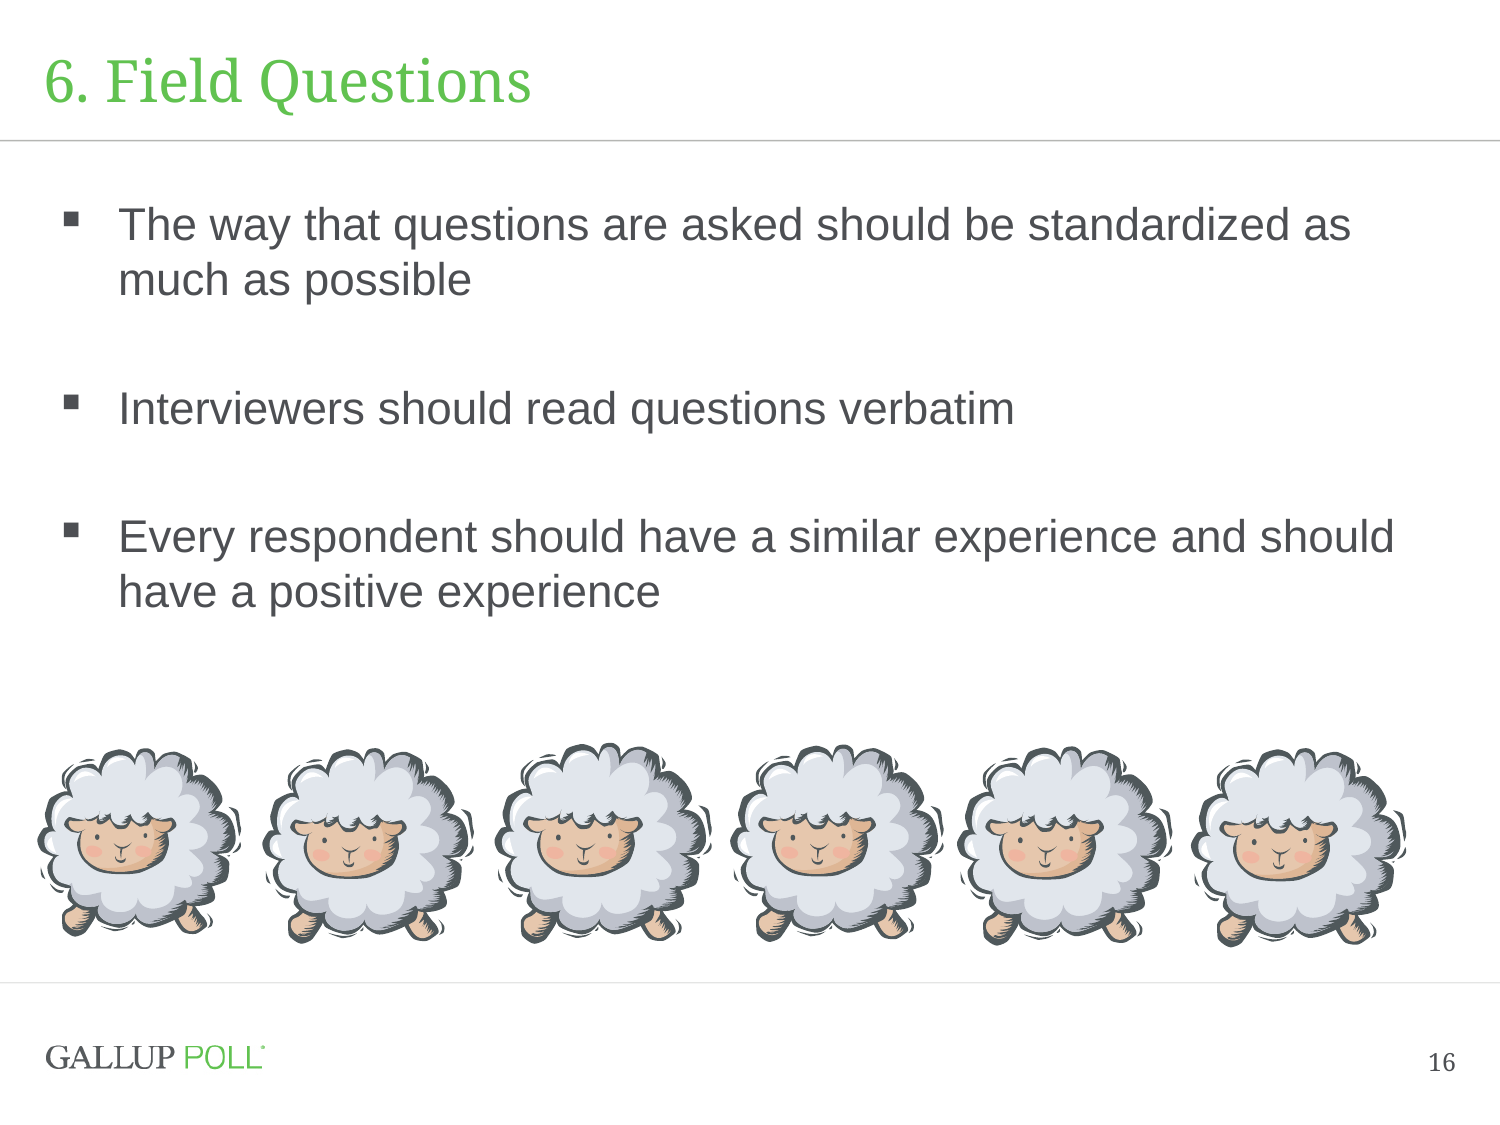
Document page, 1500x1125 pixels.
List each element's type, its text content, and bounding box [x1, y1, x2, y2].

list The way that questions are asked should be standardized as much as possible Interviewers should read questions verbatim Every respondent should have a similar experience and should have a positive experience [46, 187, 1454, 949]
picture [262, 747, 475, 944]
title 6. Field Questions [27, 30, 1461, 127]
picture [956, 746, 1173, 946]
picture [729, 744, 944, 943]
picture [494, 742, 712, 944]
picture [37, 748, 242, 937]
slide_number 16 [1120, 1038, 1472, 1117]
picture [0, 984, 1500, 1125]
picture [1190, 747, 1407, 948]
